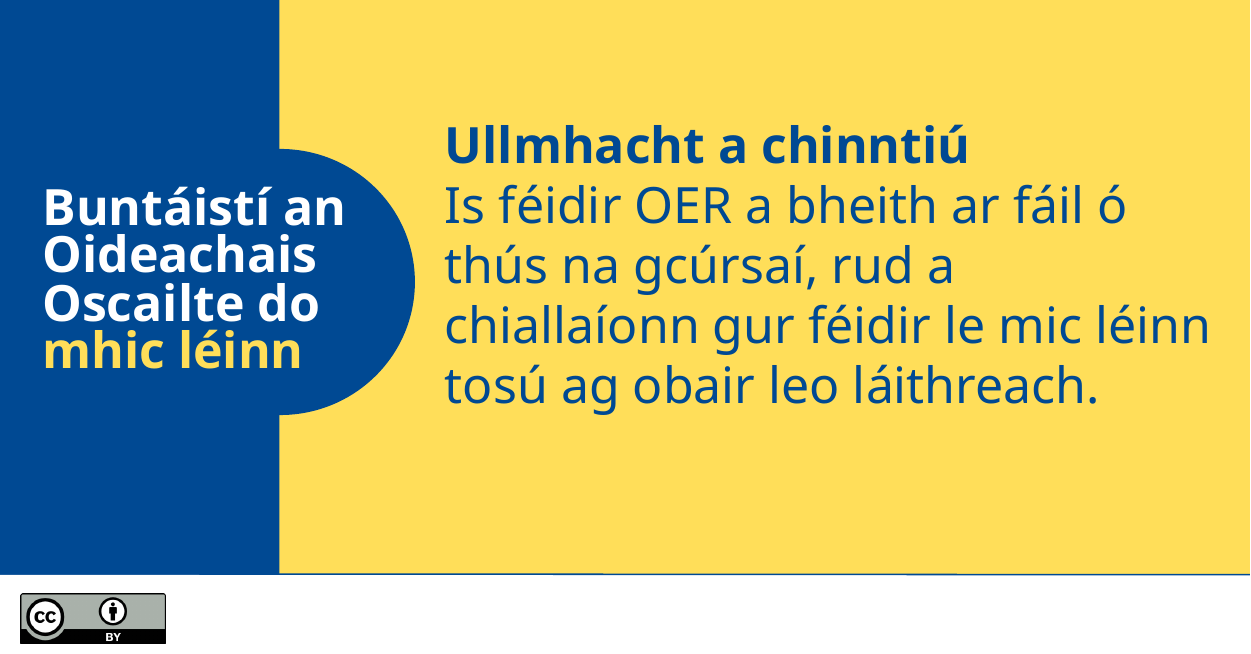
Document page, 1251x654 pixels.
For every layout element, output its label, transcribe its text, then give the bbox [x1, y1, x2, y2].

picture [20, 592, 166, 645]
text_box [0, 0, 280, 573]
text_box [368, 181, 415, 383]
text_box [206, 148, 355, 171]
text_box Buntáistí an Oideachais Oscailte do mhic léinn [27, 171, 368, 394]
text_box [207, 394, 353, 416]
text_box Ullmhacht a chinntiú Is féidir OER a bheith ar fáil ó thús na gcúrsaí, rud a chiallaíonn gur féidir le mic léinn tosú ag obair leo láithreach. [430, 98, 1231, 429]
text_box [0, 582, 1250, 654]
